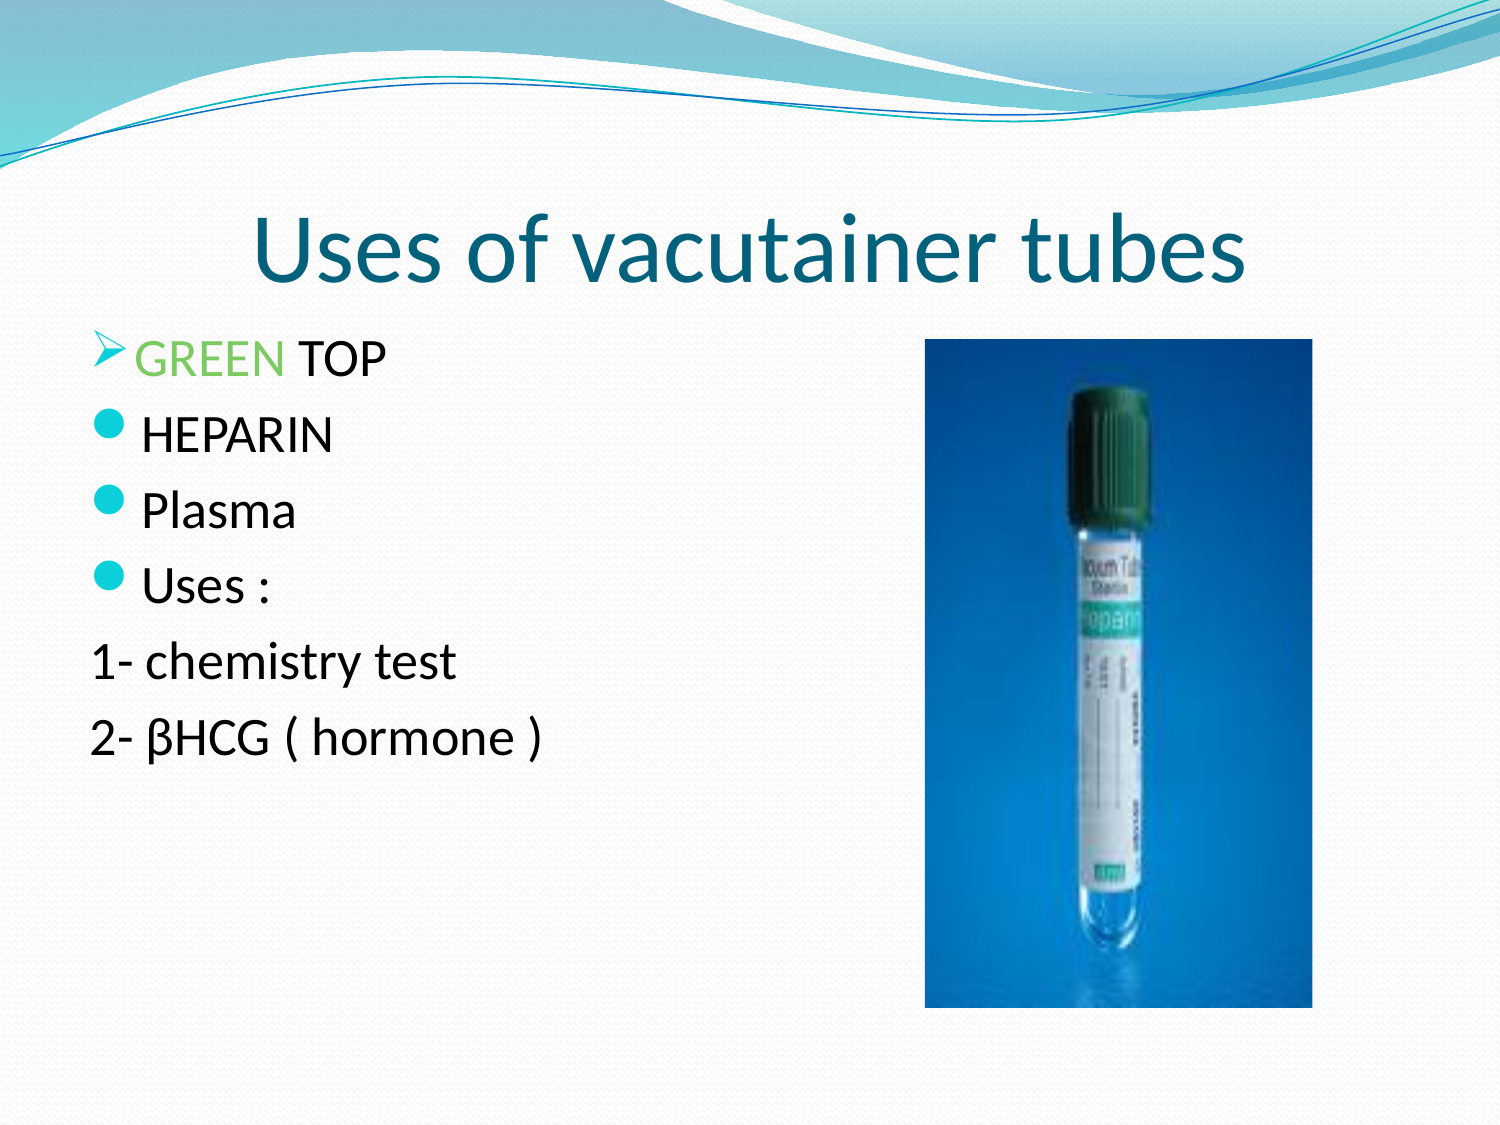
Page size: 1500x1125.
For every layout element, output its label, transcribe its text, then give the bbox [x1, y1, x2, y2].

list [924, 339, 1313, 1009]
list GREEN TOP HEPARIN Plasma Uses : 1- chemistry test 2- βHCG ( hormone ) [75, 314, 738, 1043]
title Uses of vacutainer tubes [75, 115, 1425, 303]
